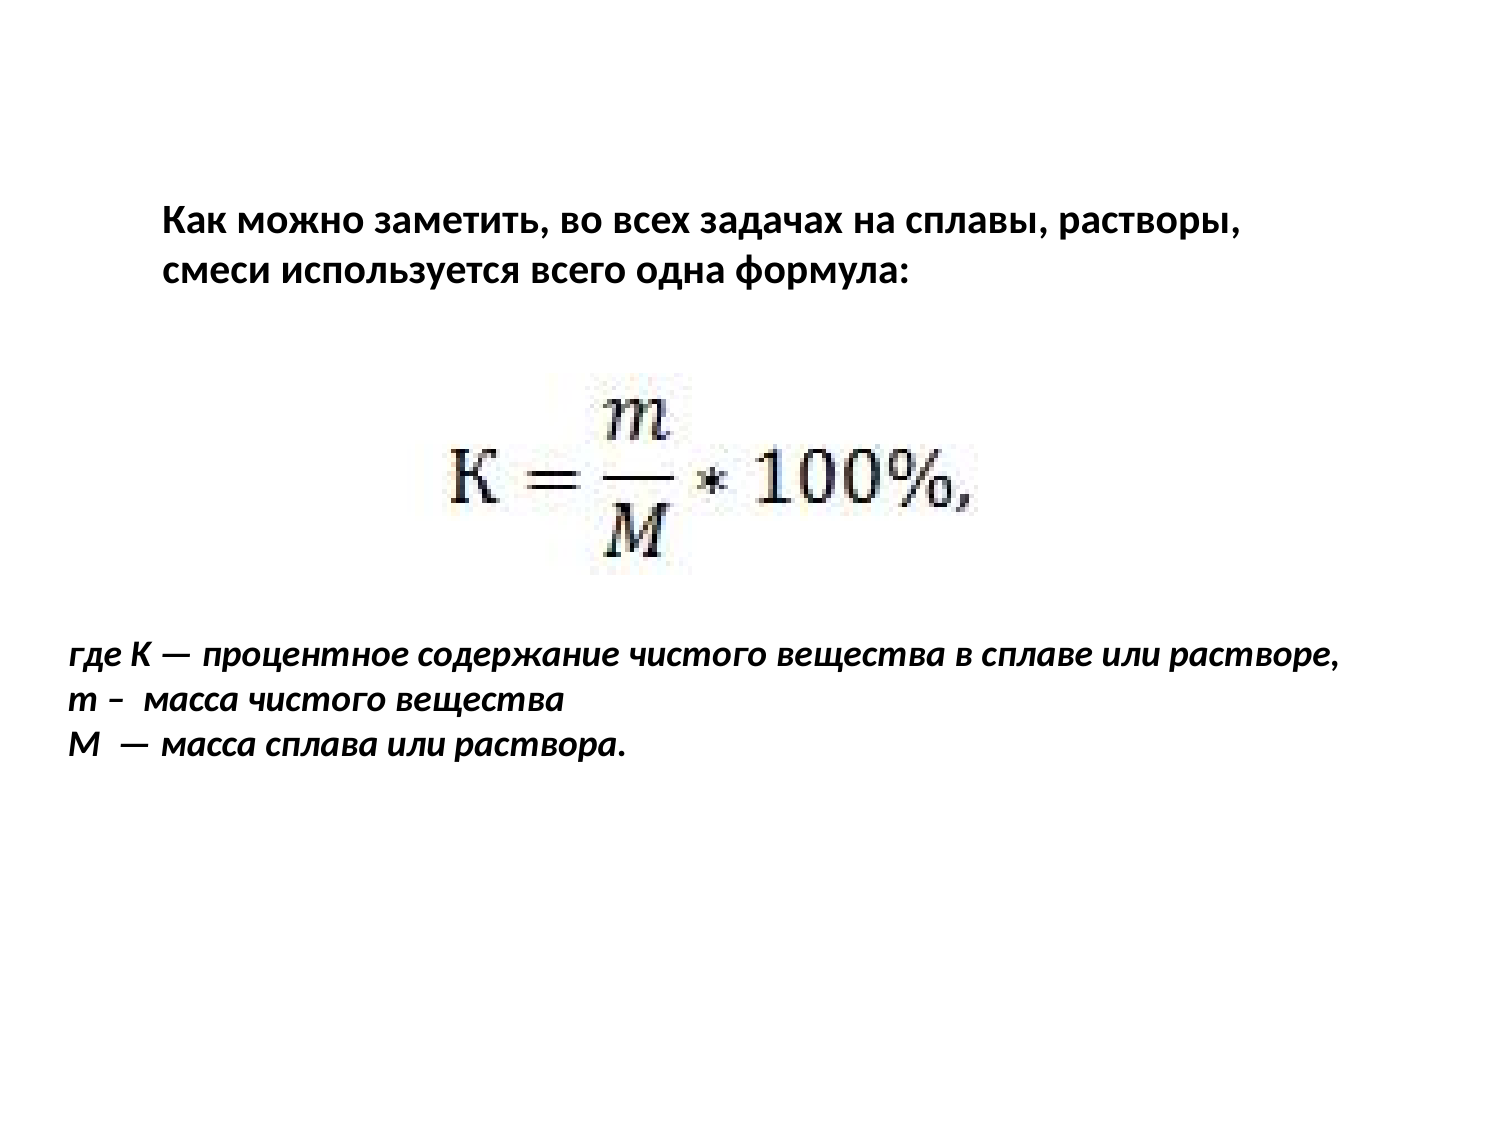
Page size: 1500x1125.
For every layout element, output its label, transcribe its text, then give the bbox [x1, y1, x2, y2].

text_box Как можно заметить, во всех задачах на сплавы, растворы, смеси используется всего одна формула: [147, 184, 1353, 300]
text_box где K — процентное содержание чистого вещества в сплаве или растворе, m – масса чистого вещества M — масса сплава или раствора. [53, 621, 1424, 772]
picture [407, 373, 1002, 575]
